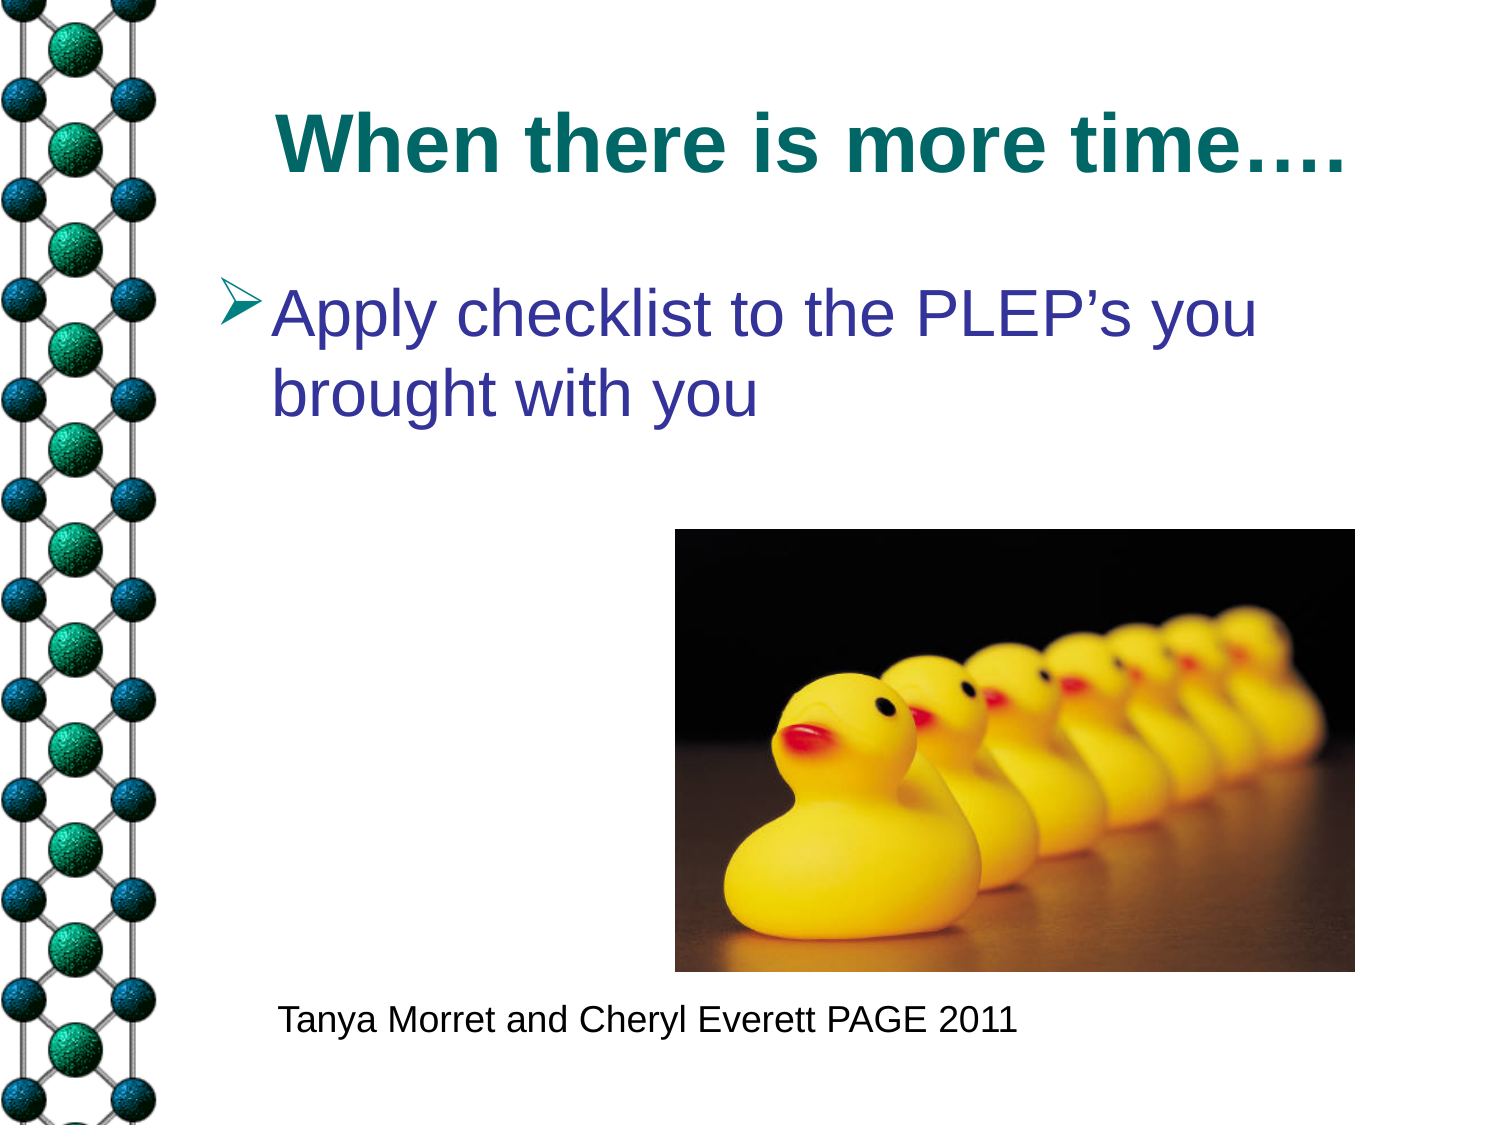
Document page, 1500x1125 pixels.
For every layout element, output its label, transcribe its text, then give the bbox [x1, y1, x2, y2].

picture [0, 0, 1500, 1125]
list Apply checklist to the PLEP’s you brought with you [199, 262, 1426, 1006]
text_box Tanya Morret and Cheryl Everett PAGE 2011 [262, 987, 1275, 1048]
title When there is more time…. [199, 44, 1426, 233]
